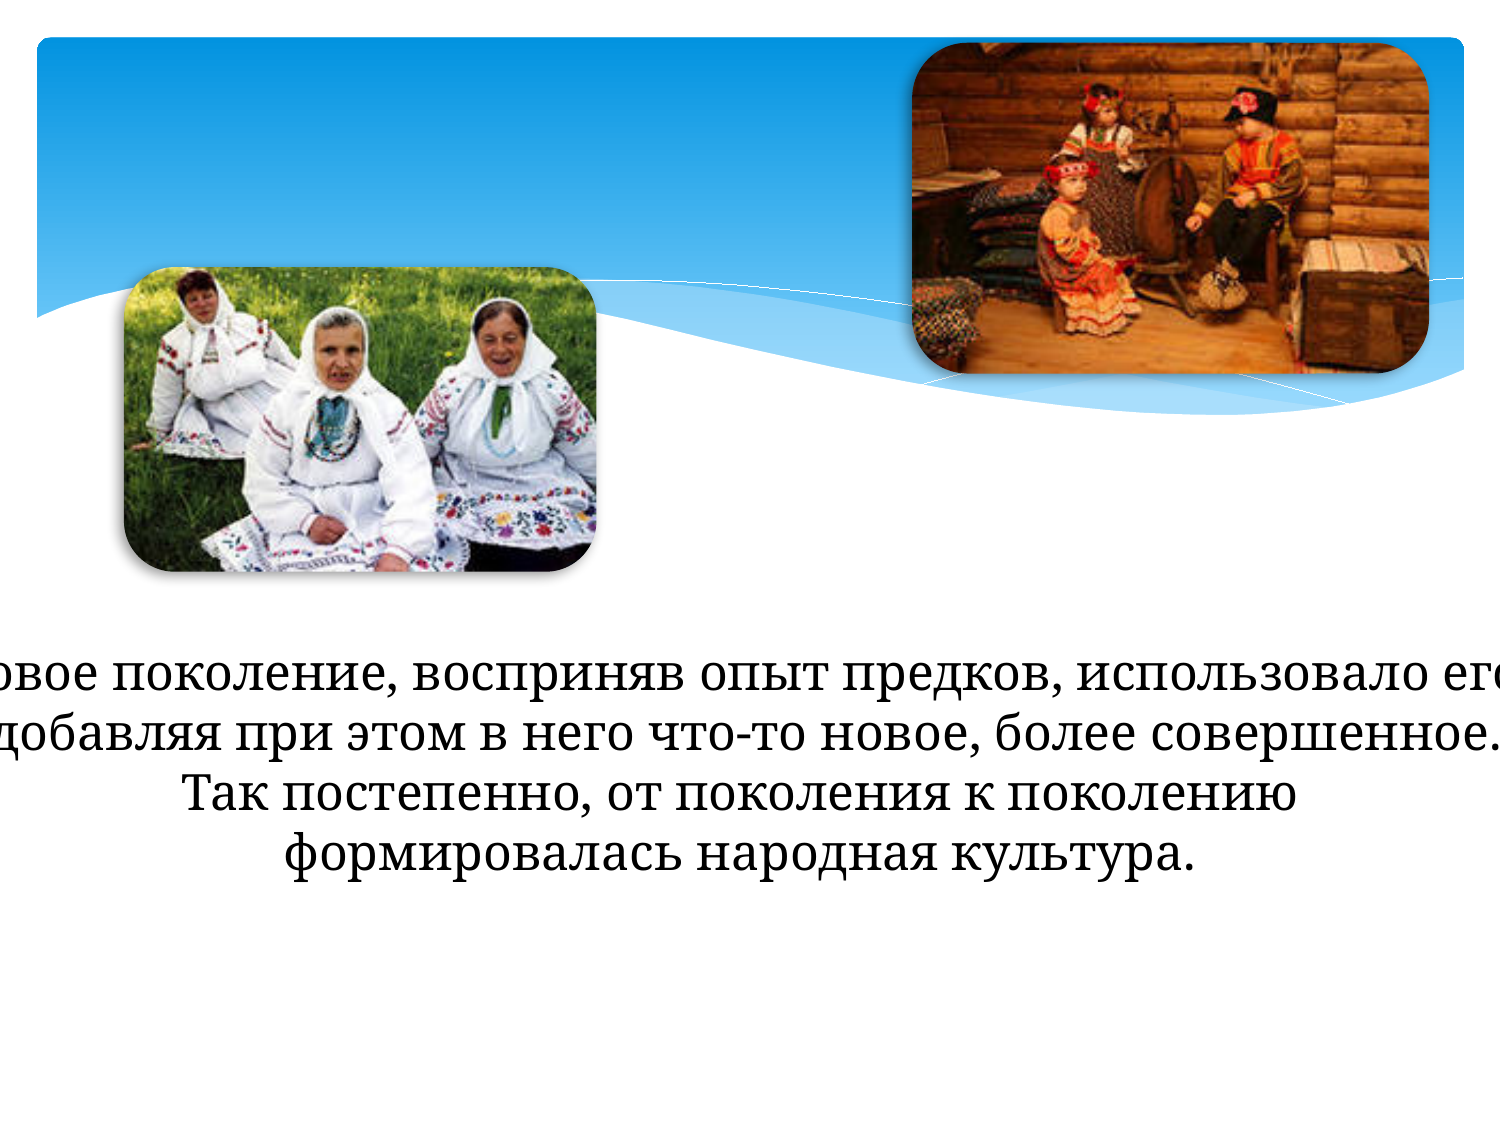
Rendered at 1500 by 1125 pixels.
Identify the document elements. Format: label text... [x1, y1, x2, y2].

text_box Новое поколение, восприняв опыт предков, использовало его, добавляя при этом в него что-то новое, более совершенное. Так постепенно, от поколения к поколению формировалась народная культура. [0, 633, 1500, 889]
picture [123, 266, 597, 572]
picture [910, 43, 1430, 374]
